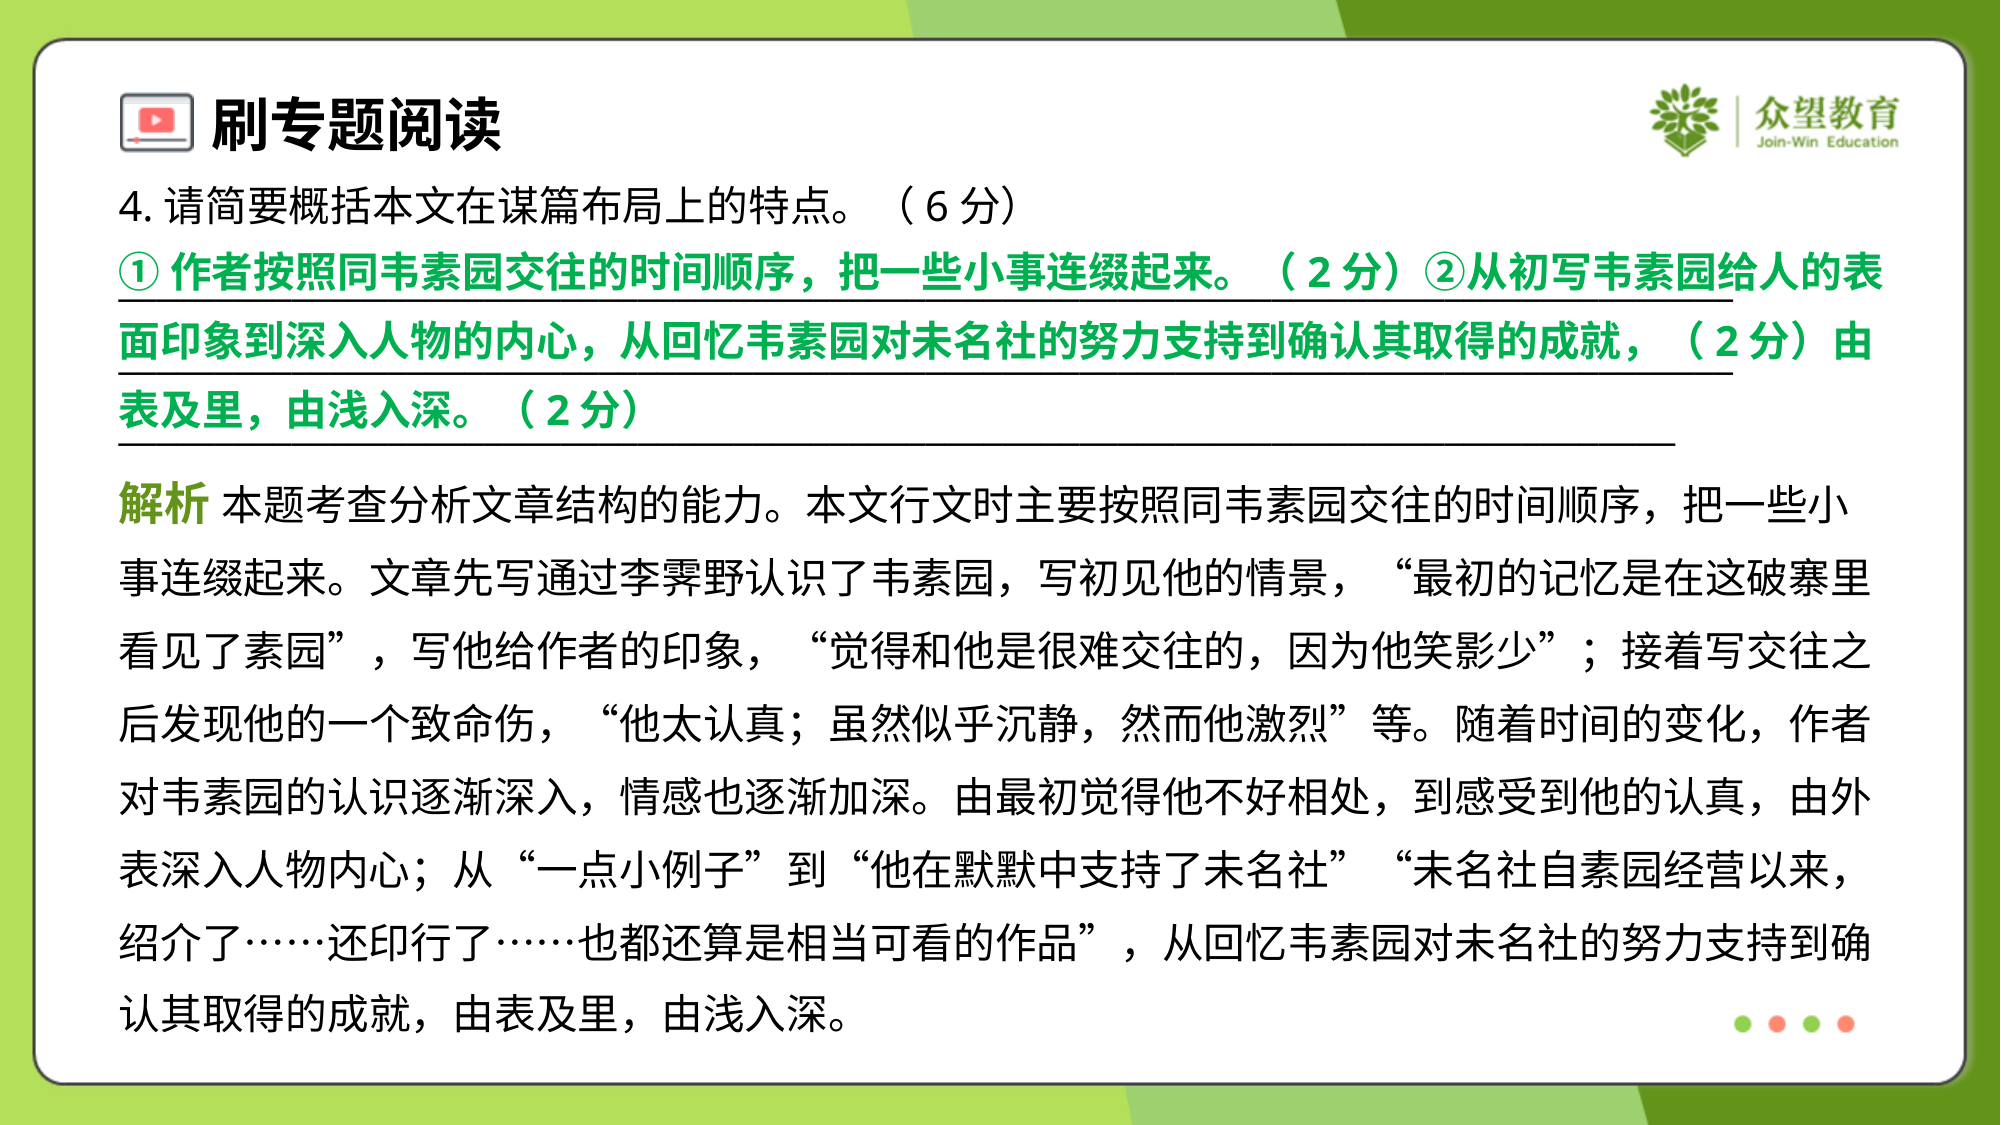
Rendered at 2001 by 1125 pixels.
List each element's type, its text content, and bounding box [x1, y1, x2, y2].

text_box ①作者按照同韦素园交往的时间顺序，把一些小事连缀起来。（2分）②从初写韦素园给人的表 面印象到深入人物的内心，从回忆韦素园对未名社的努力支持到确认其取得的成就，（2分）由 表及里，由浅入深。（2分） [118, 227, 1883, 428]
text_box ____________________________________________________________________________________ ____________________________________________________________________________________ _________________________________________________________________________________ [118, 428, 1883, 438]
picture [0, 0, 2000, 1125]
text_box 解析 本题考查分析文章结构的能力。本文行文时主要按照同韦素园交往的时间顺序，把一些小 事连缀起来。文章先写通过李霁野认识了韦素园，写初见他的情景，“最初的记忆是在这破寨里 看见了素园”，写他给作者的印象，“觉得和他是很难交往的，因为他笑影少”；接着写交往之 后发现他的一个致命伤，“他太认真；虽然似乎沉静，然而他激烈”等。随着时间的变化，作者 对韦素园的认识逐渐深入，情感也逐渐加深。由最初觉得他不好相处，到感受到他的认真，由外 表深入人物内心；从“一点小例子”到“他在默默中支持了未名社”“未名社自素园经营以来， 绍介了……还印行了……也都还算是相当可看的作品”，从回忆韦素园对未名社的努力支持到确 认其取得的成就，由表及里，由浅入深。 [118, 456, 1883, 1031]
text_box 4.请简要概括本文在谋篇布局上的特点。（6分） [118, 159, 1883, 224]
